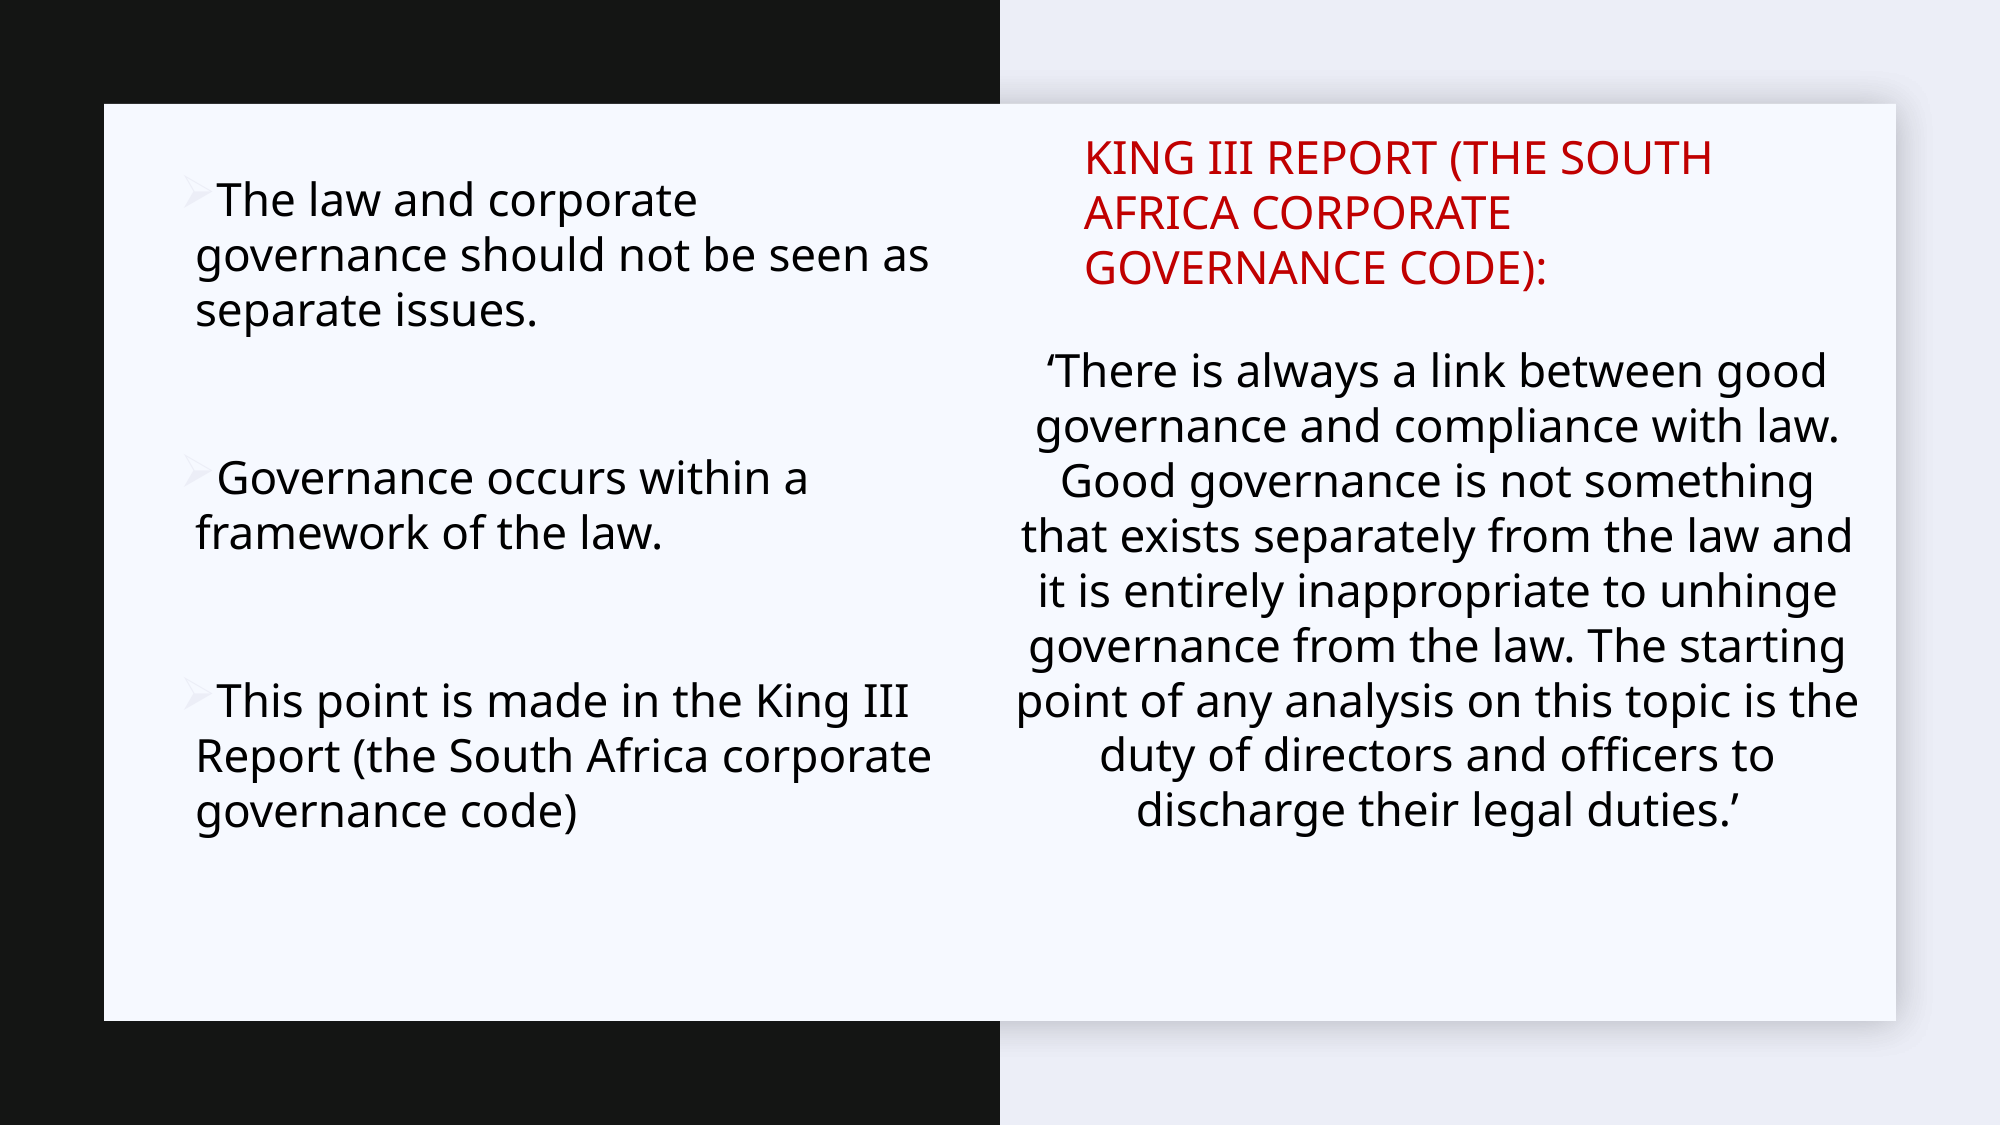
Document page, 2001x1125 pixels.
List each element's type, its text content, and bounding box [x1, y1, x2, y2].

list ‘There is always a link between good governance and compliance with law. Good governance is not something that exists separately from the law and it is entirely inappropriate to unhinge governance from the law. The starting point of any analysis on this topic is the duty of directors and officers to discharge their legal duties.’ [999, 334, 1861, 963]
list King III Report (the South Africa corporate governance code): [1068, 139, 1830, 283]
list The law and corporate governance should not be seen as separate issues. Governance occurs within a framework of the law. This point is made in the King III Report (the South Africa corporate governance code) [180, 163, 942, 963]
